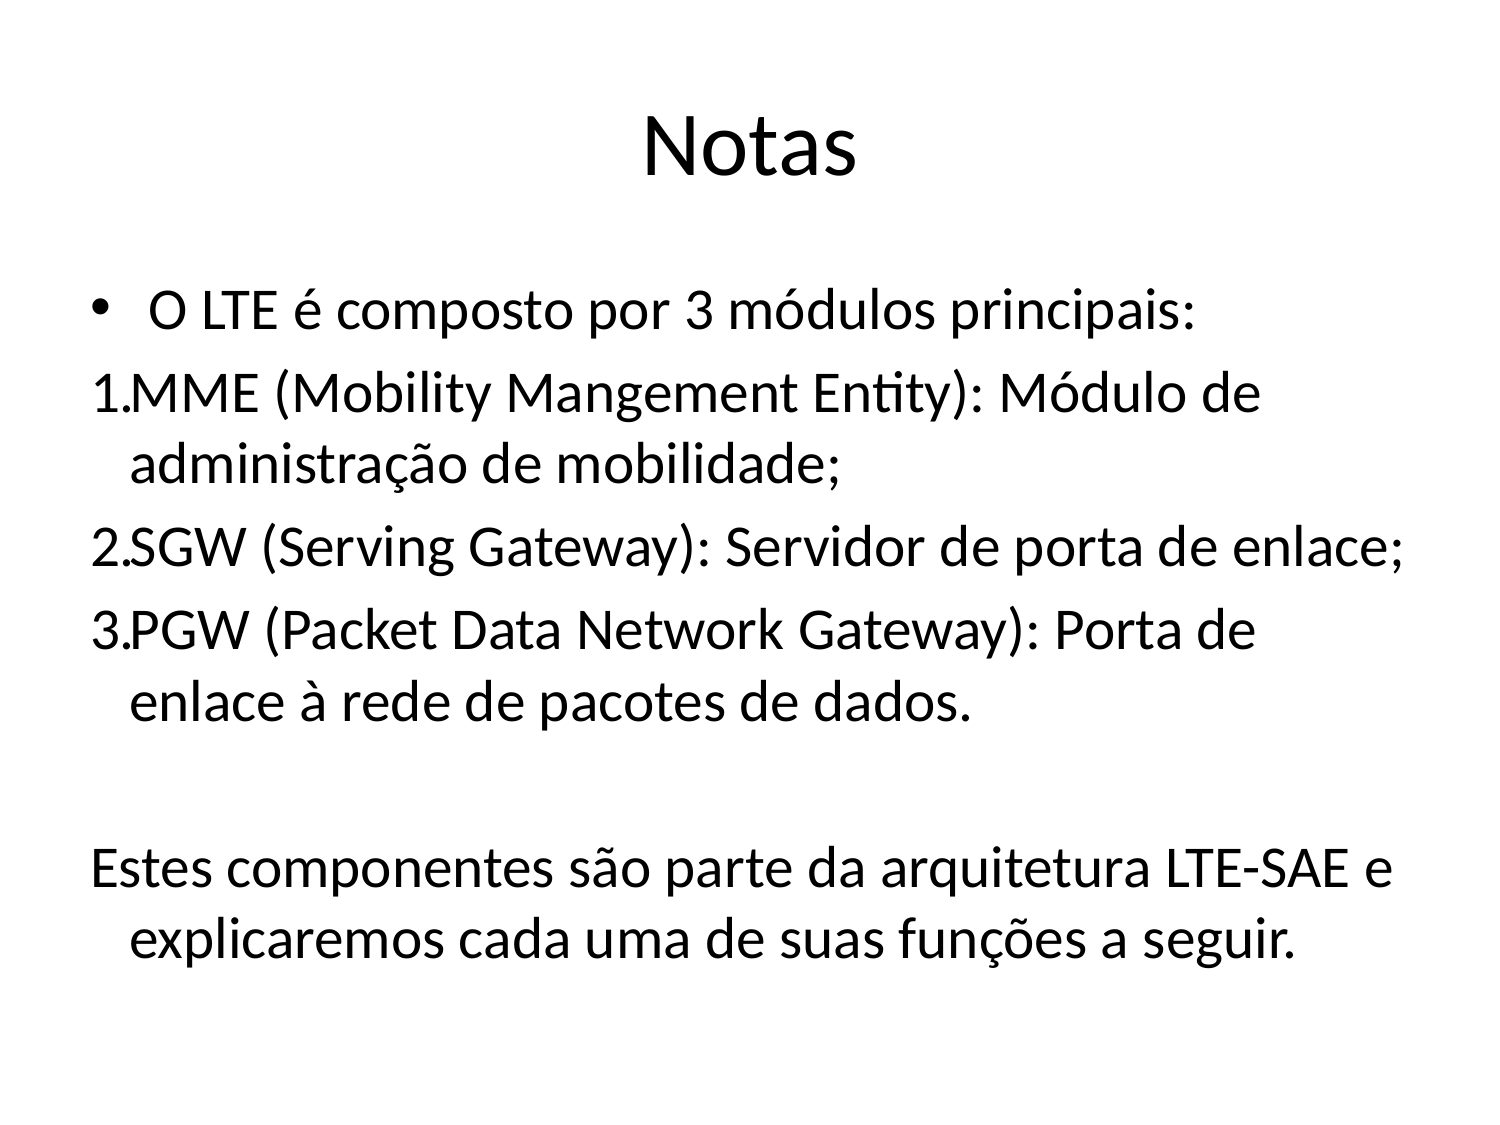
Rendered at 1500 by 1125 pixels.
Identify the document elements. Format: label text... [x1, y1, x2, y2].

title Notas [75, 45, 1425, 233]
list O LTE é composto por 3 módulos principais: MME (Mobility Mangement Entity): Módulo de administração de mobilidade; SGW (Serving Gateway): Servidor de porta de enlace; PGW (Packet Data Network Gateway): Porta de enlace à rede de pacotes de dados. Estes componentes são parte da arquitetura LTE-SAE e explicaremos cada uma de suas funções a seguir. [75, 262, 1425, 1005]
